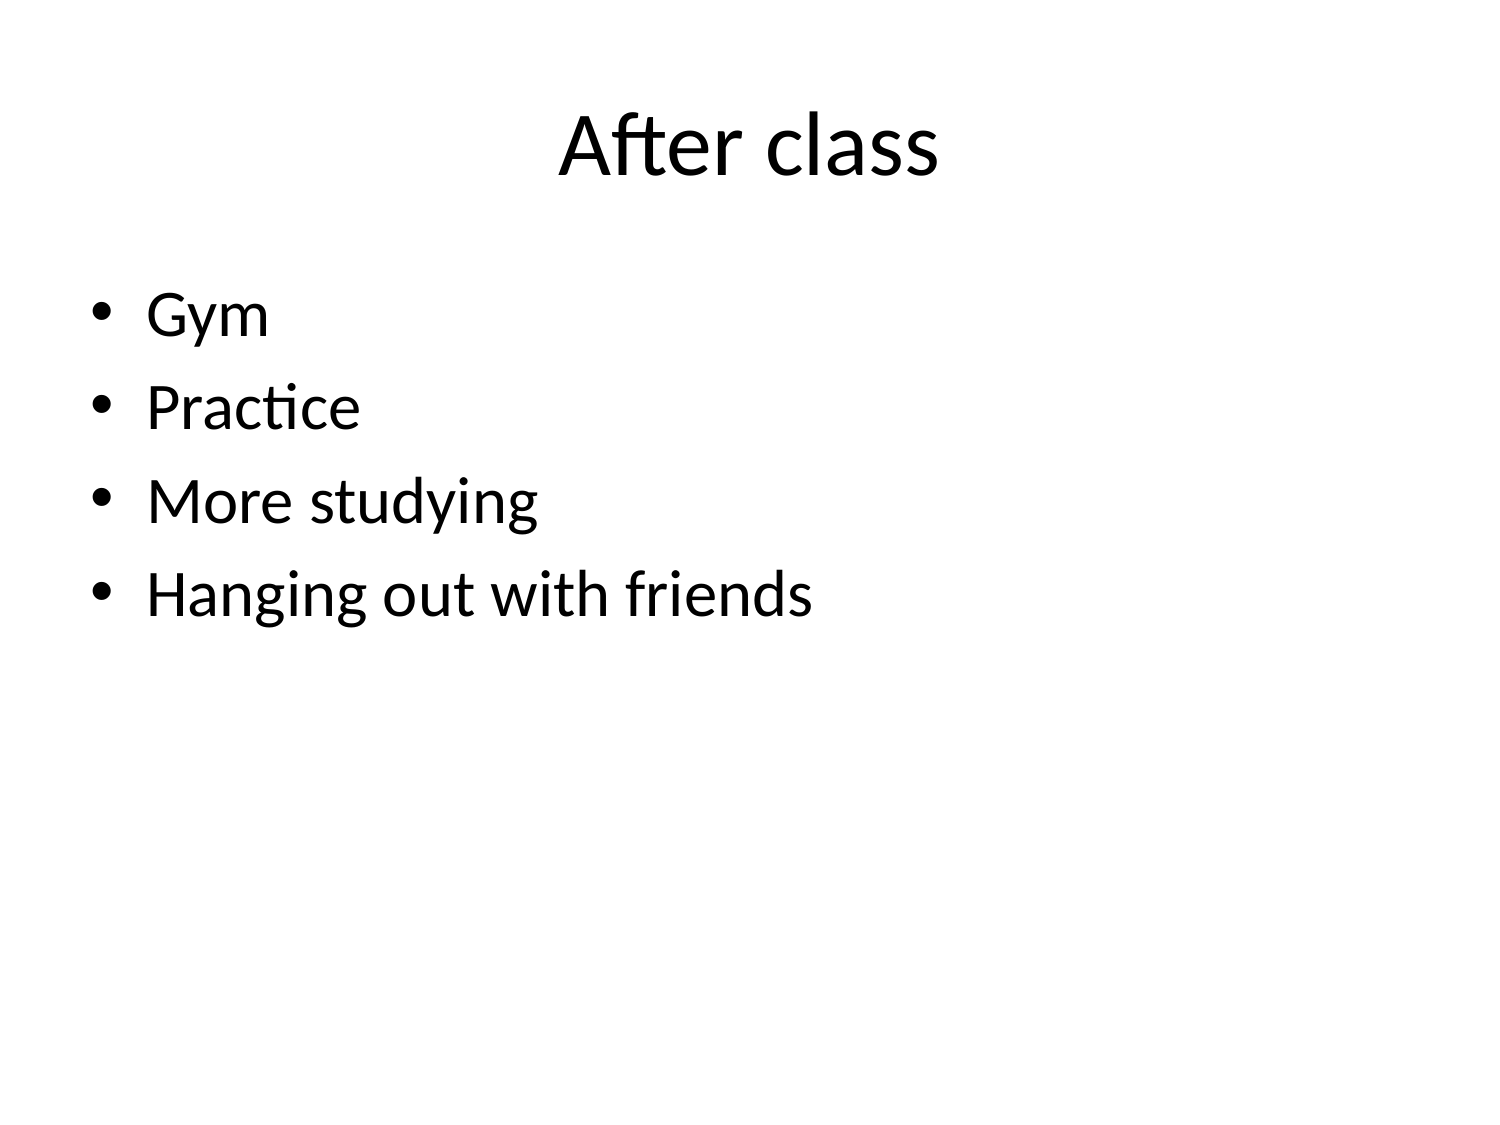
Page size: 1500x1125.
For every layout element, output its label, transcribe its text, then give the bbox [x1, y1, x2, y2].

list Gym Practice More studying Hanging out with friends [75, 262, 1425, 1005]
title After class [75, 45, 1425, 233]
